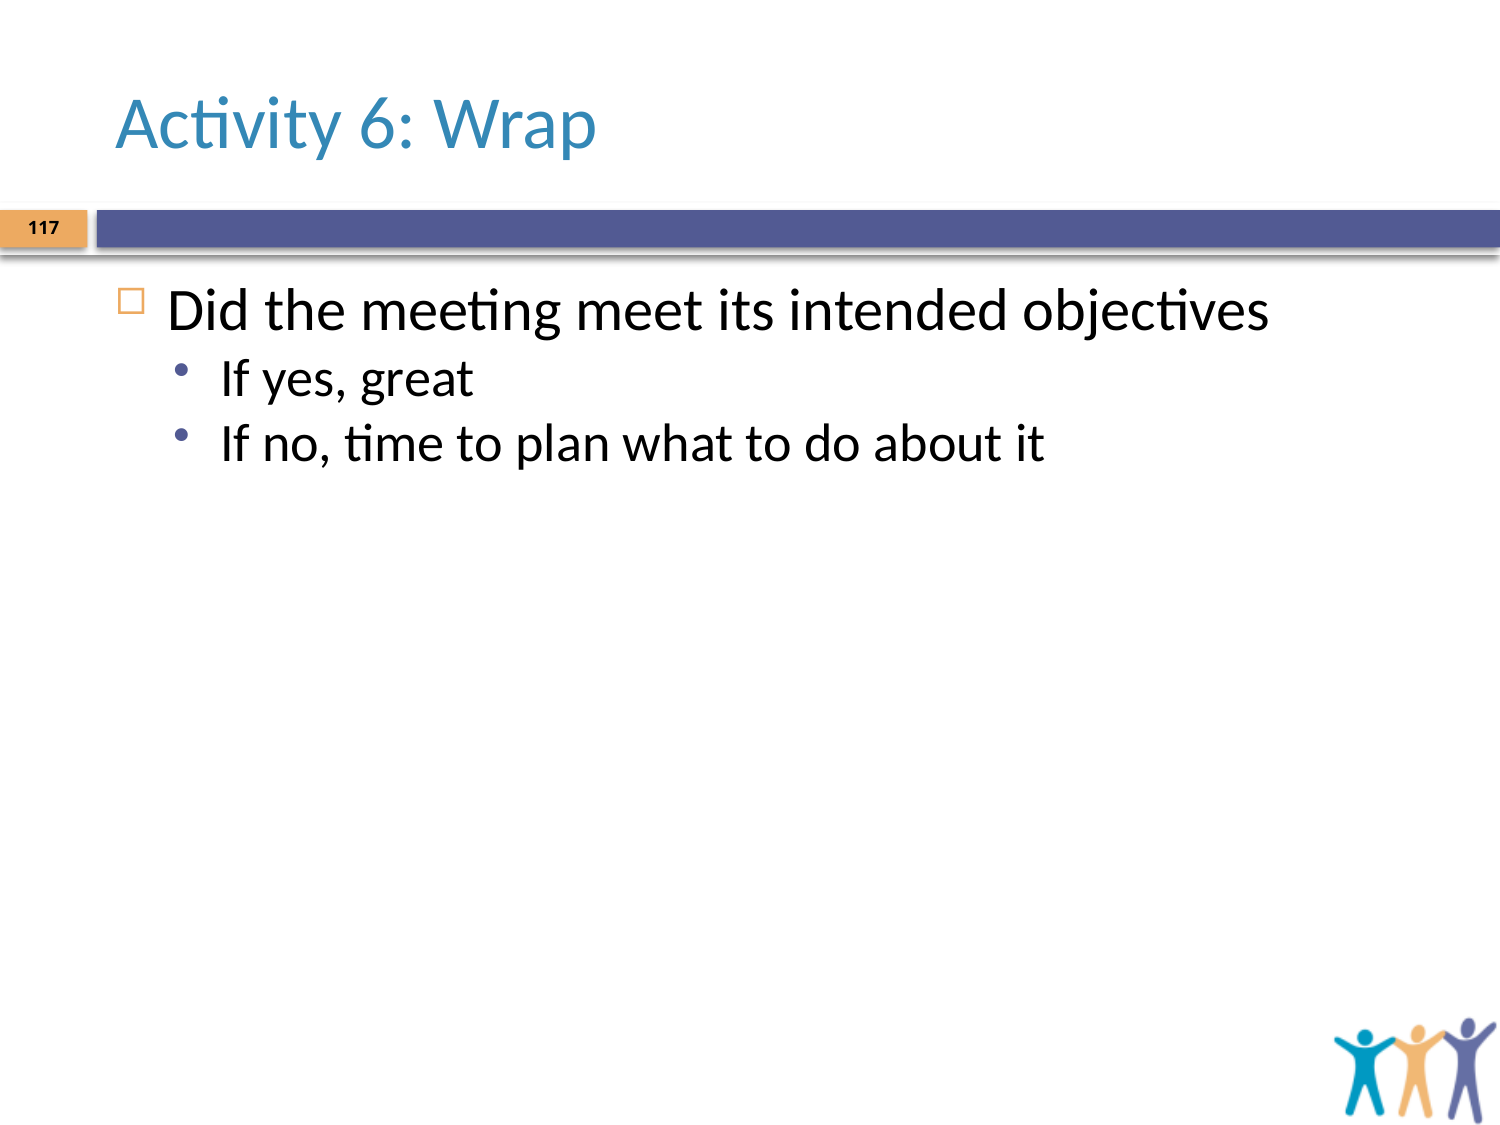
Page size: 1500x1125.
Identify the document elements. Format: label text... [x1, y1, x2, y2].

title Activity 6: Wrap [100, 37, 1438, 200]
list Did the meeting meet its intended objectives If yes, great If no, time to plan what to do about it [100, 262, 1438, 1000]
slide_number 117 [0, 208, 88, 249]
